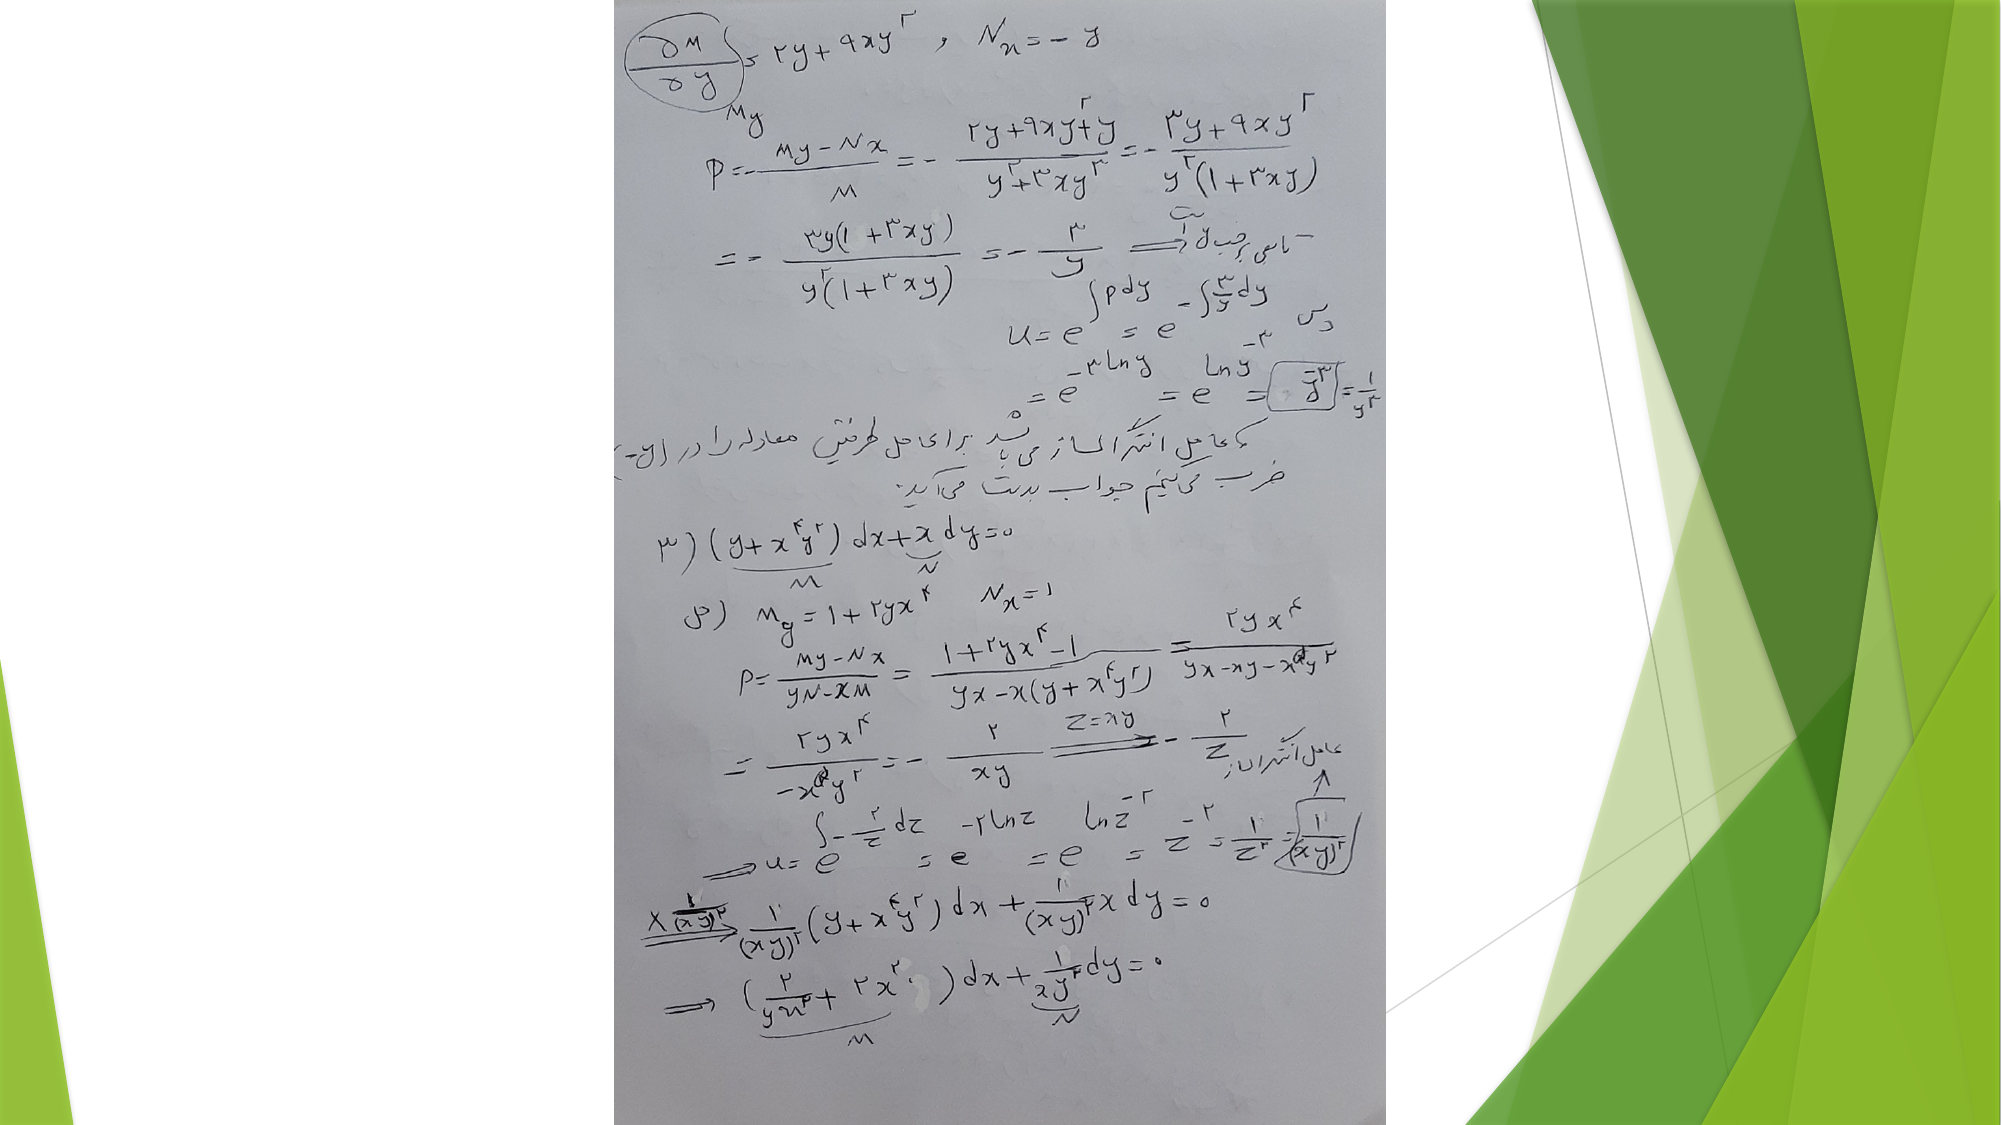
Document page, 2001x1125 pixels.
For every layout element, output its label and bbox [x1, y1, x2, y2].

picture [614, 0, 1386, 1125]
